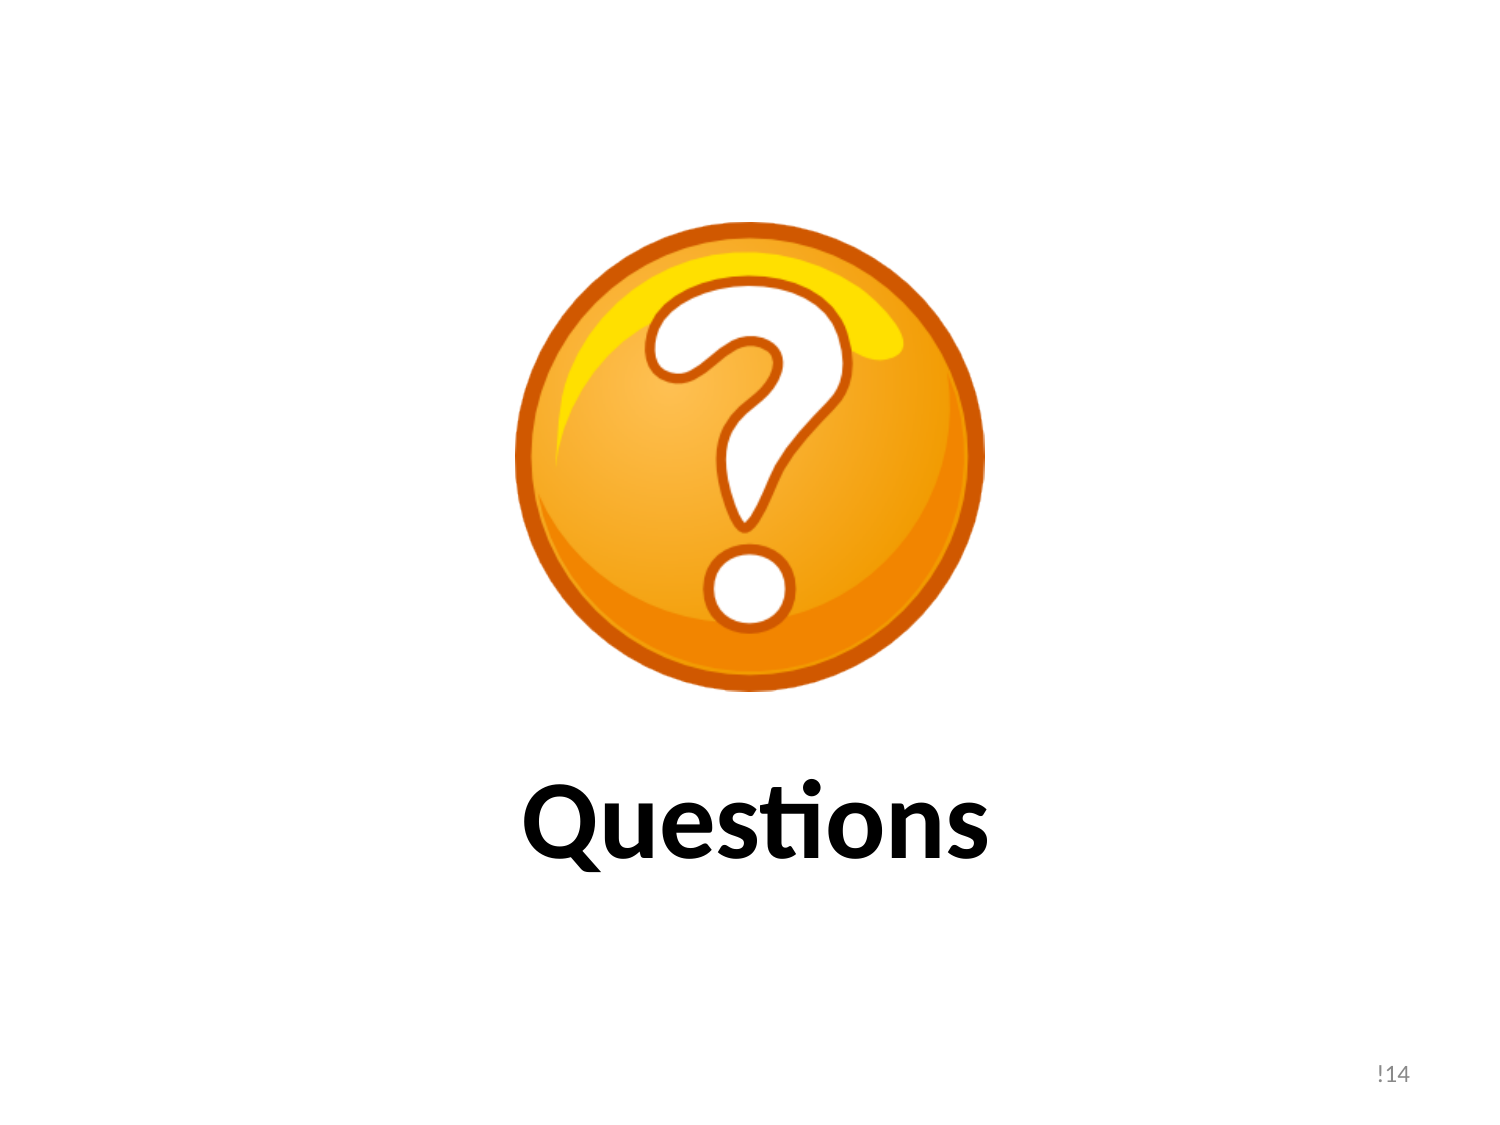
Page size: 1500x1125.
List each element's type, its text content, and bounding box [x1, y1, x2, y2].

picture [515, 222, 985, 692]
text_box Questions [507, 738, 1007, 888]
slide_number !14 [1074, 1042, 1425, 1103]
